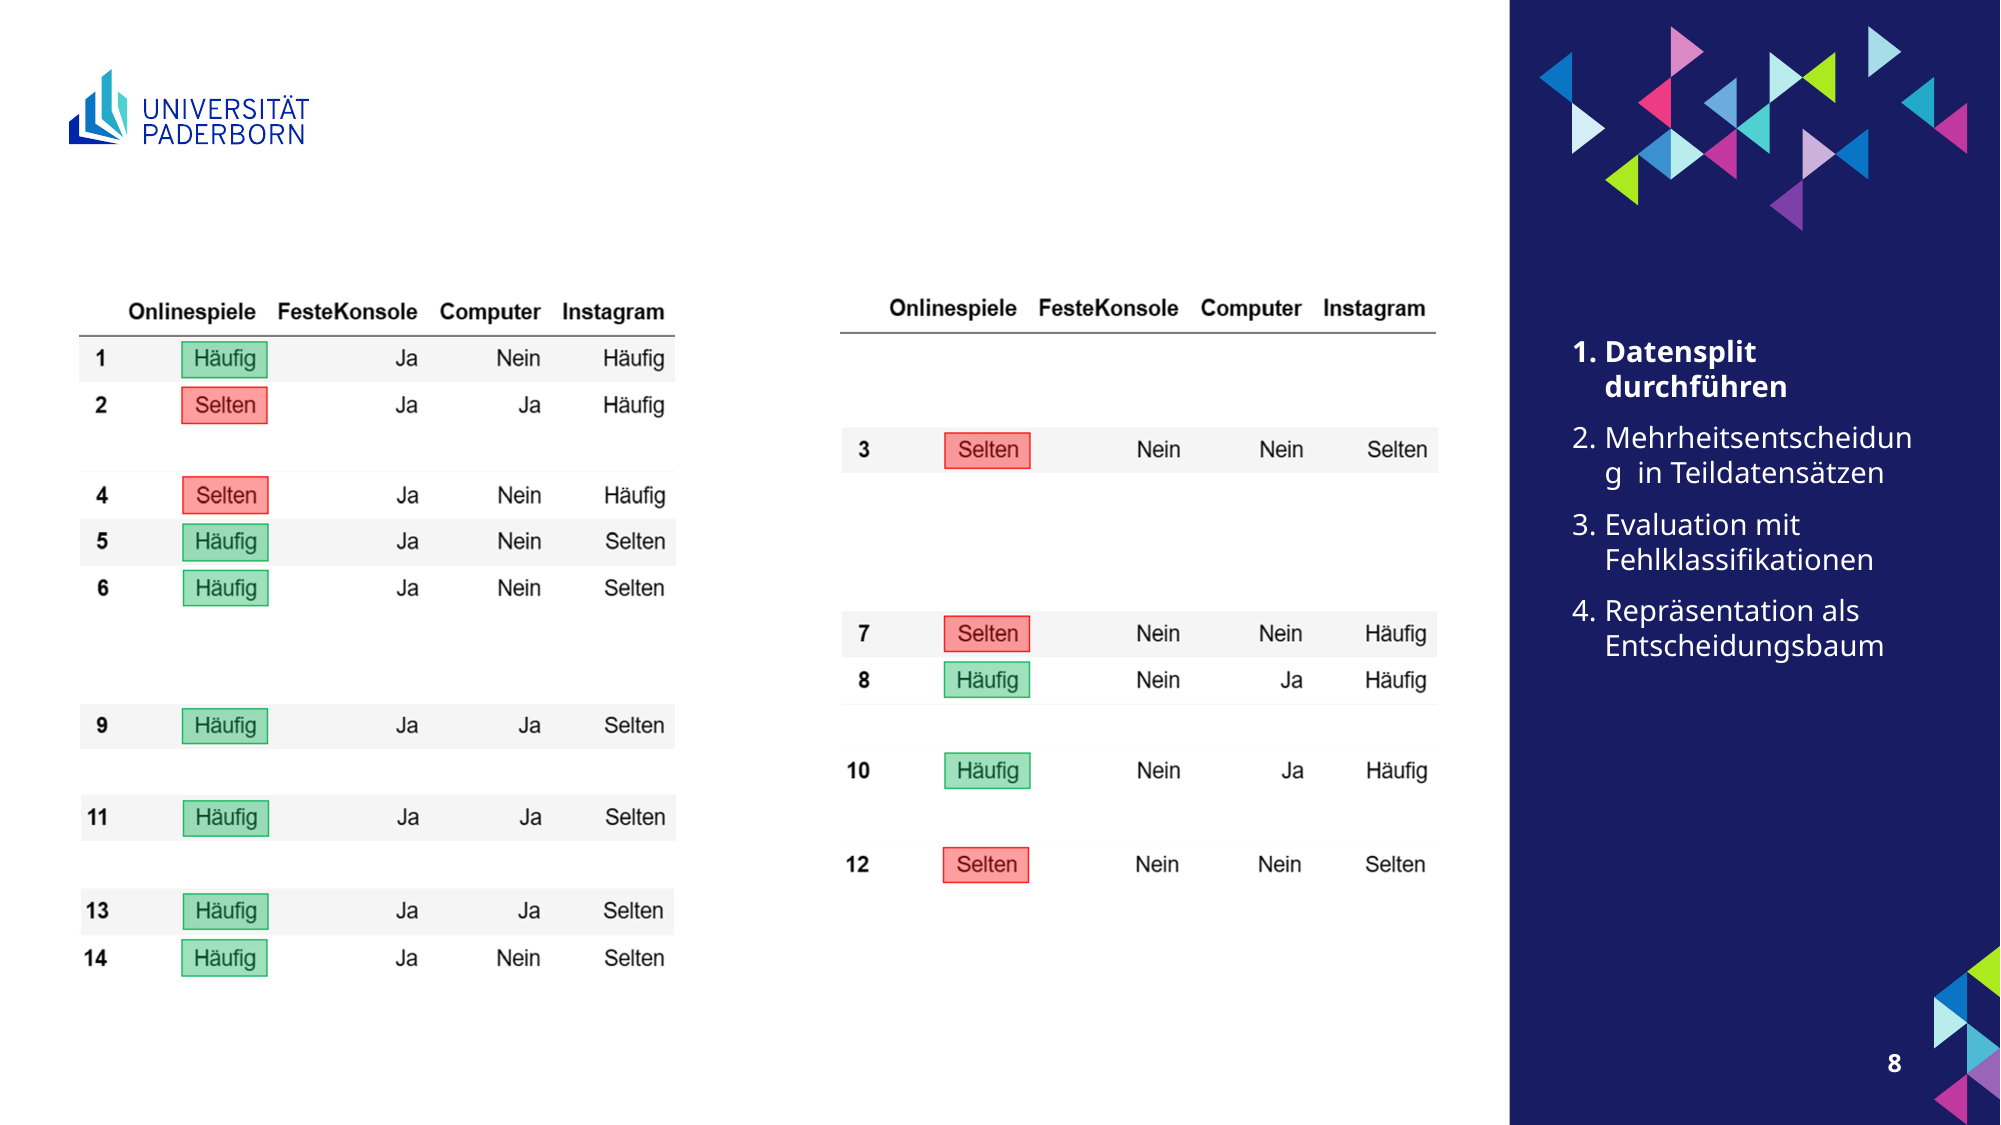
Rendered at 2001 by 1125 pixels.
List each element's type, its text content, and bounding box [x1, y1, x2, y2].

picture [81, 794, 676, 841]
picture [842, 426, 1438, 473]
picture [79, 887, 675, 981]
slide_number 8 [1819, 1052, 1902, 1083]
picture [840, 290, 1436, 334]
picture [79, 294, 675, 428]
picture [80, 471, 676, 612]
picture [80, 704, 675, 749]
list Datensplit durchführen Mehrheitsentscheidung in Teildatensätzen Evaluation mit Fehlklassifikationen Repräsentation als Entscheidungsbaum [1572, 333, 1931, 988]
picture [842, 747, 1438, 794]
picture [842, 611, 1437, 705]
picture [841, 841, 1436, 887]
